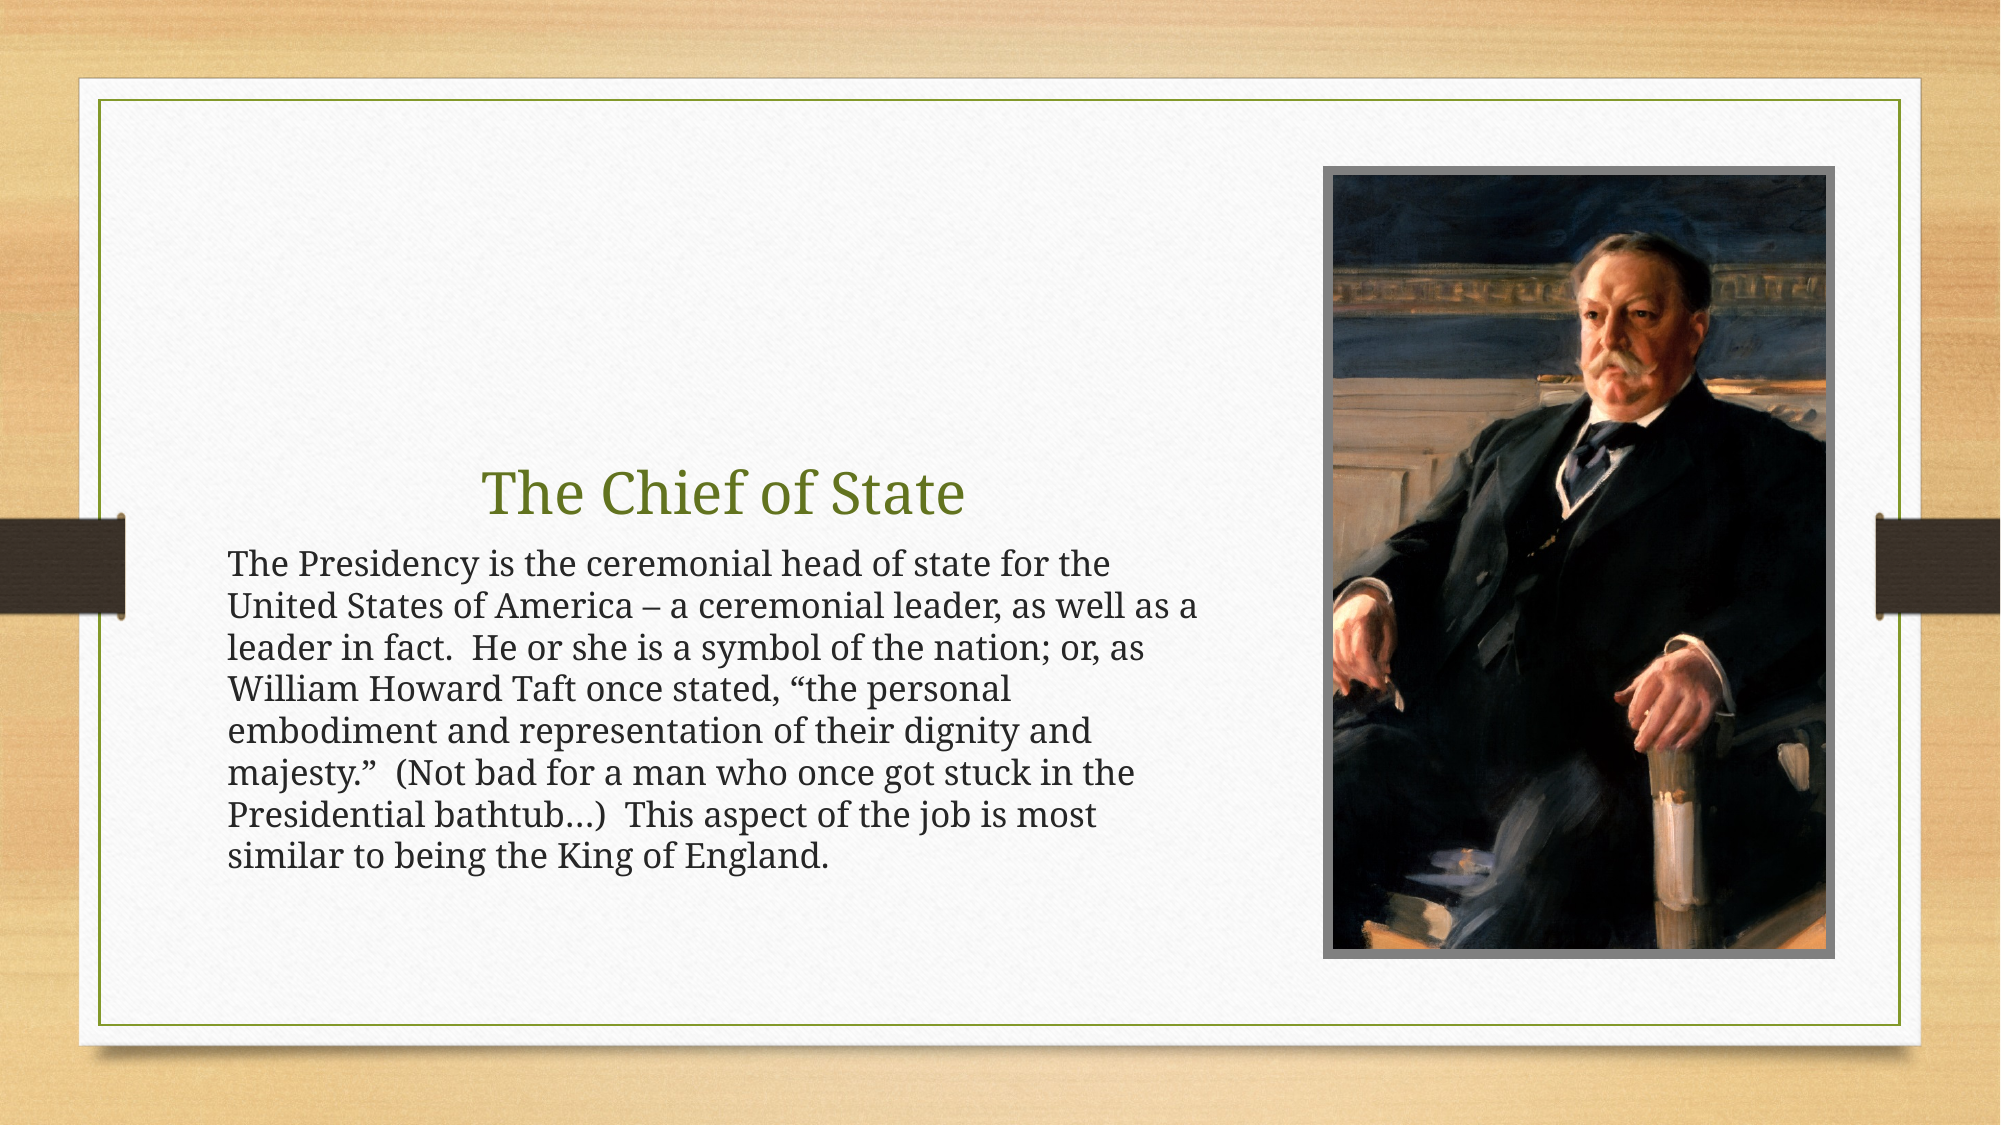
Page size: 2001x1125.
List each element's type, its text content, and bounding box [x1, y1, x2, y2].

picture [0, 0, 2001, 1125]
list The Presidency is the ceremonial head of state for the United States of America – a ceremonial leader, as well as a leader in fact. He or she is a symbol of the nation; or, as William Howard Taft once stated, “the personal embodiment and representation of their dignity and majesty.” (Not bad for a man who once got stuck in the Presidential bathtub…) This aspect of the job is most similar to being the King of England. [212, 534, 1237, 885]
title The Chief of State [212, 309, 1237, 534]
